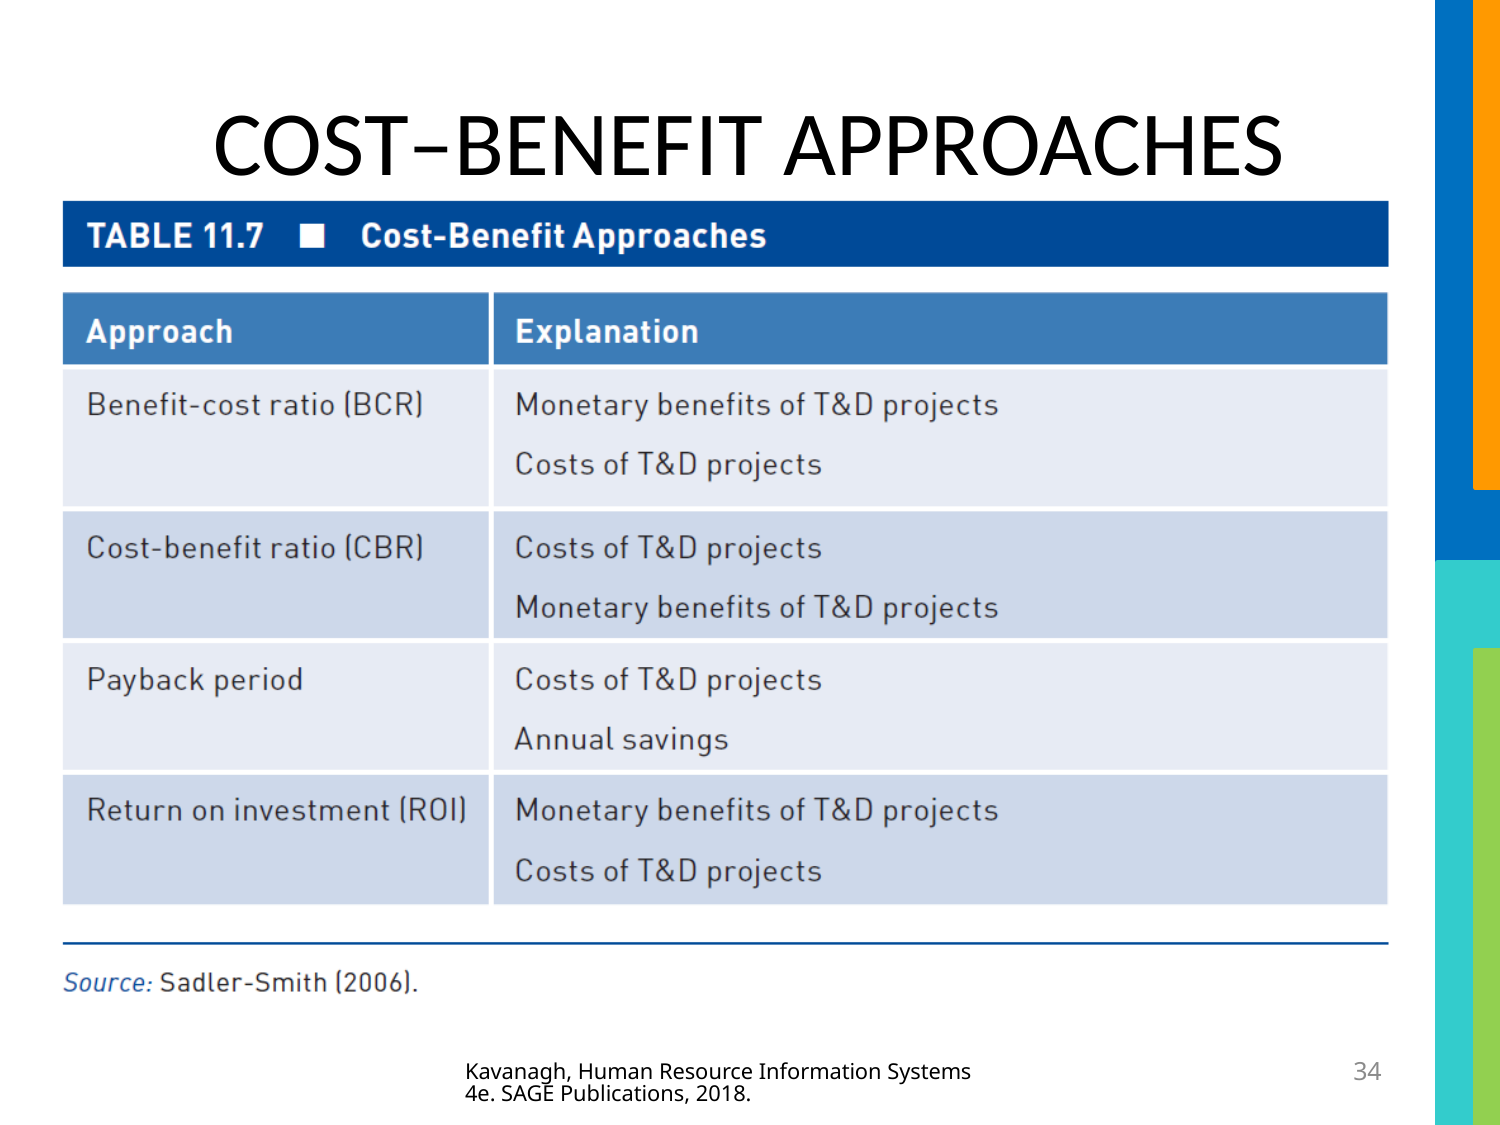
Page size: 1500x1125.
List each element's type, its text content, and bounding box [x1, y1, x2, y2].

picture [58, 196, 1395, 999]
title COST–BENEFIT APPROACHES [75, 45, 1425, 233]
slide_number 34 [1059, 1042, 1397, 1103]
footer Kavanagh, Human Resource Information Systems 4e. SAGE Publications, 2018. [450, 1042, 1004, 1103]
